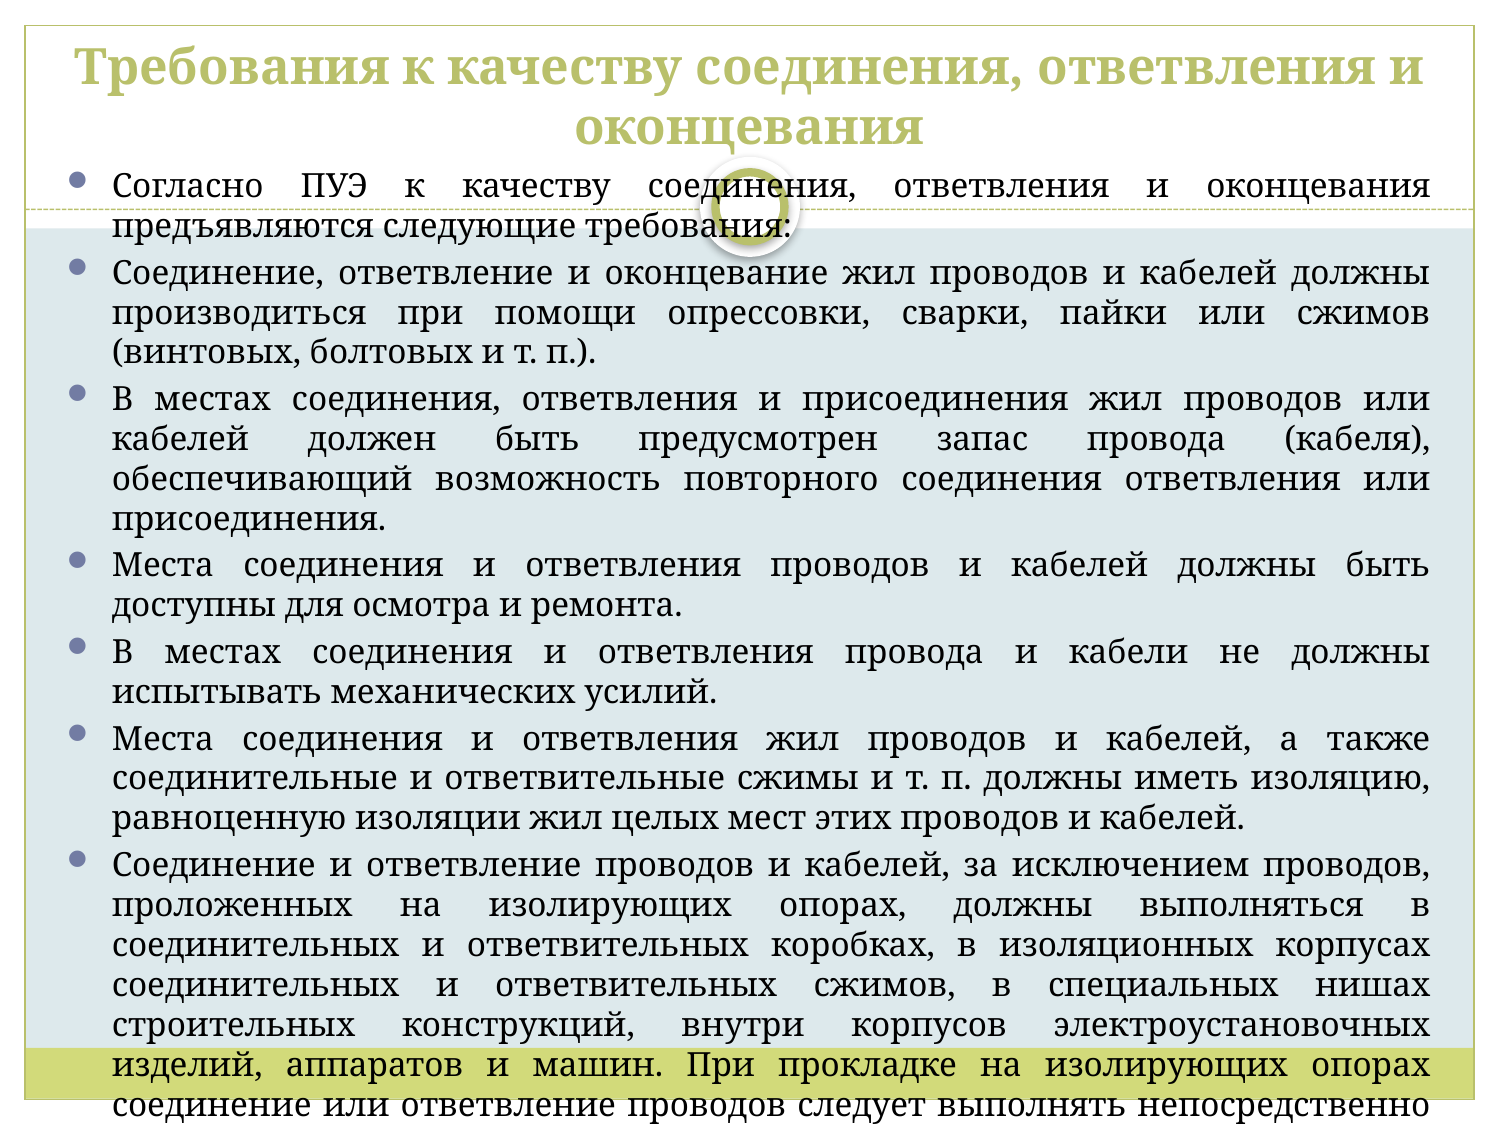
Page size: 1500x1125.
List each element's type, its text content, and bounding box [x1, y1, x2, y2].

title Требования к качеству соединения, ответвления и оконцевания [49, 37, 1450, 162]
list Согласно ПУЭ к качеству соединения, ответвления и оконцевания предъявляются следующие требования: Соединение, ответвление и оконцевание жил проводов и кабелей должны производиться при помощи опрессовки, сварки, пайки или сжимов (винтовых, болтовых и т. п.). В местах соединения, ответвления и присоединения жил проводов или кабелей должен быть предусмотрен запас провода (кабеля), обеспечивающий возможность повторного соединения ответвления или присоединения. Места соединения и ответвления проводов и кабелей должны быть доступны для осмотра и ремонта. В местах соединения и ответвления провода и кабели не должны испытывать механических усилий. Места соединения и ответвления жил проводов и кабелей, а также соединительные и ответвительные сжимы и т. п. должны иметь изоляцию, равноценную изоляции жил целых мест этих проводов и кабелей. Соединение и ответвление проводов и кабелей, за исключением проводов, проложенных на изолирующих опорах, должны выполняться в соединительных и ответвительных коробках, в изоляционных корпусах соединительных и ответвительных сжимов, в специальных нишах строительных конструкций, внутри корпусов электроустановочных изделий, аппаратов и машин. При прокладке на изолирующих опорах соединение или ответвление проводов следует выполнять непосредственно у изолятора, а также на ролике. [52, 156, 1447, 1094]
